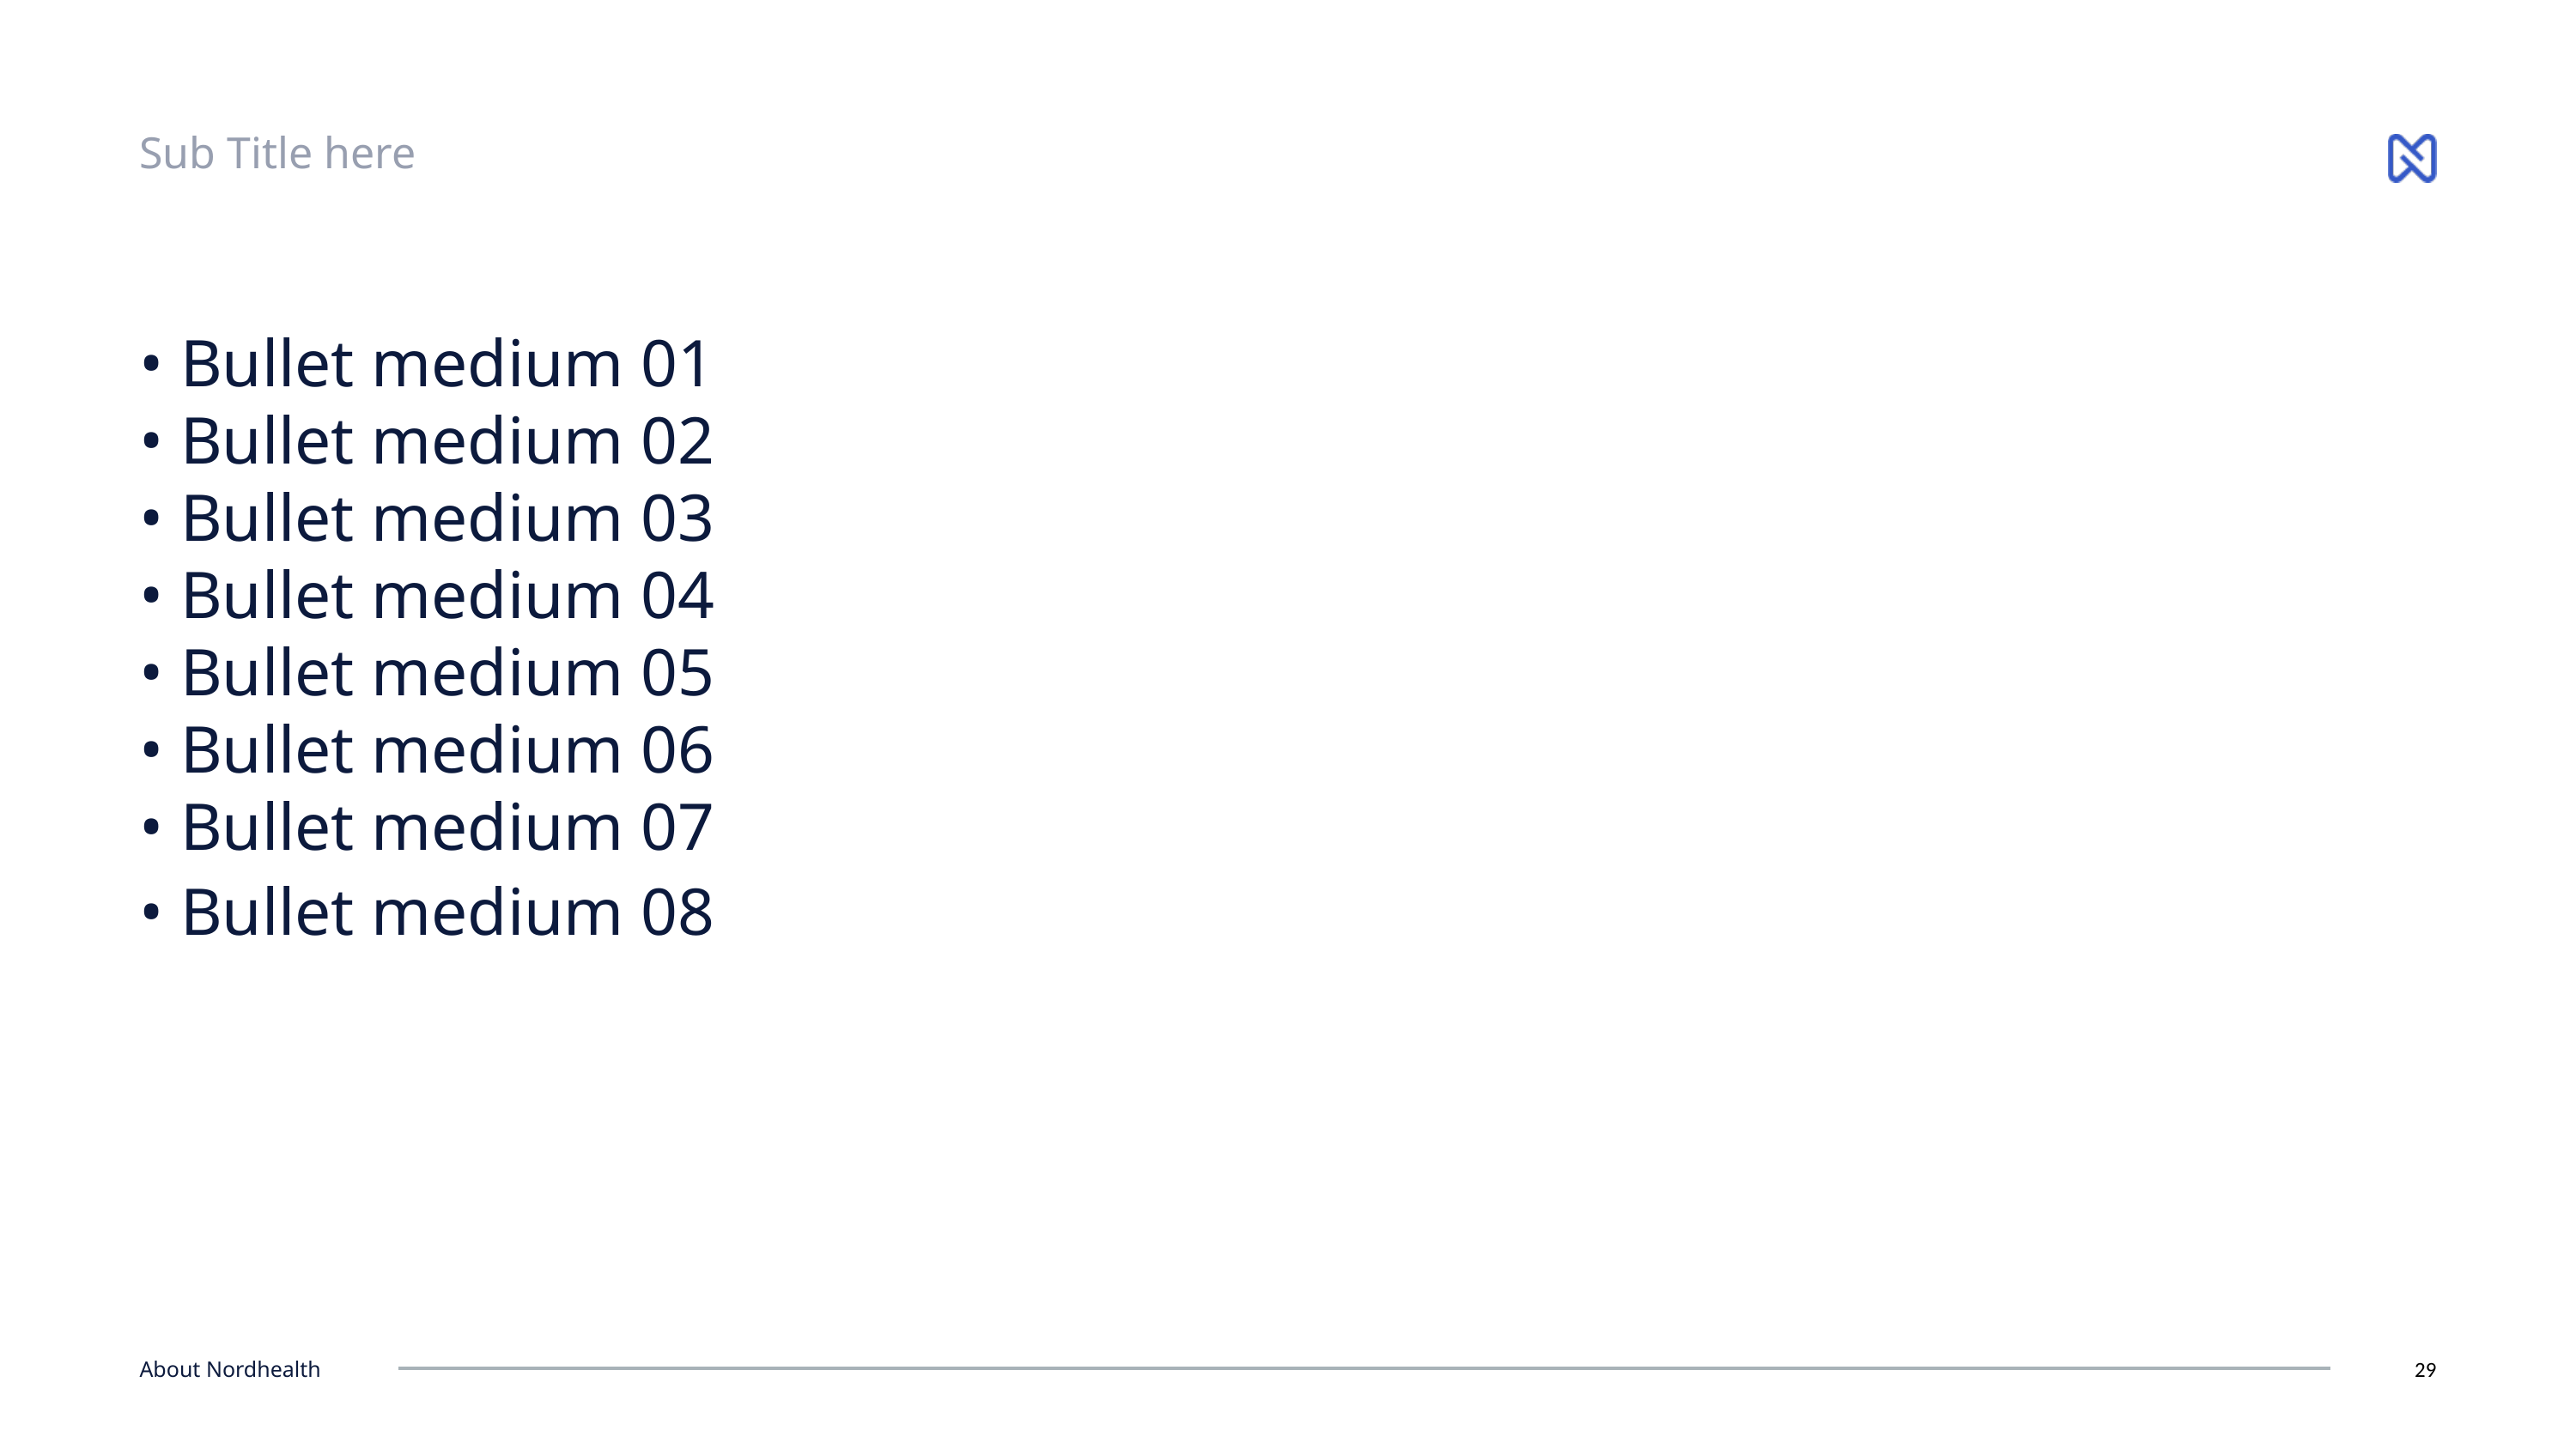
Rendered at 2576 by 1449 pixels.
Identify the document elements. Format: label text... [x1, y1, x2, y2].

picture [398, 1367, 2330, 1370]
text_box 29 [2150, 1343, 2437, 1382]
picture [2388, 134, 2437, 183]
text_box • Bullet medium 01 • Bullet medium 02 • Bullet medium 03 • Bullet medium 04 • Bullet medium 05 • Bullet medium 06 • Bullet medium 07 • Bullet medium 08 [139, 322, 1590, 949]
text_box Sub Title here [139, 118, 1008, 178]
text_box About Nordhealth [139, 1343, 433, 1382]
